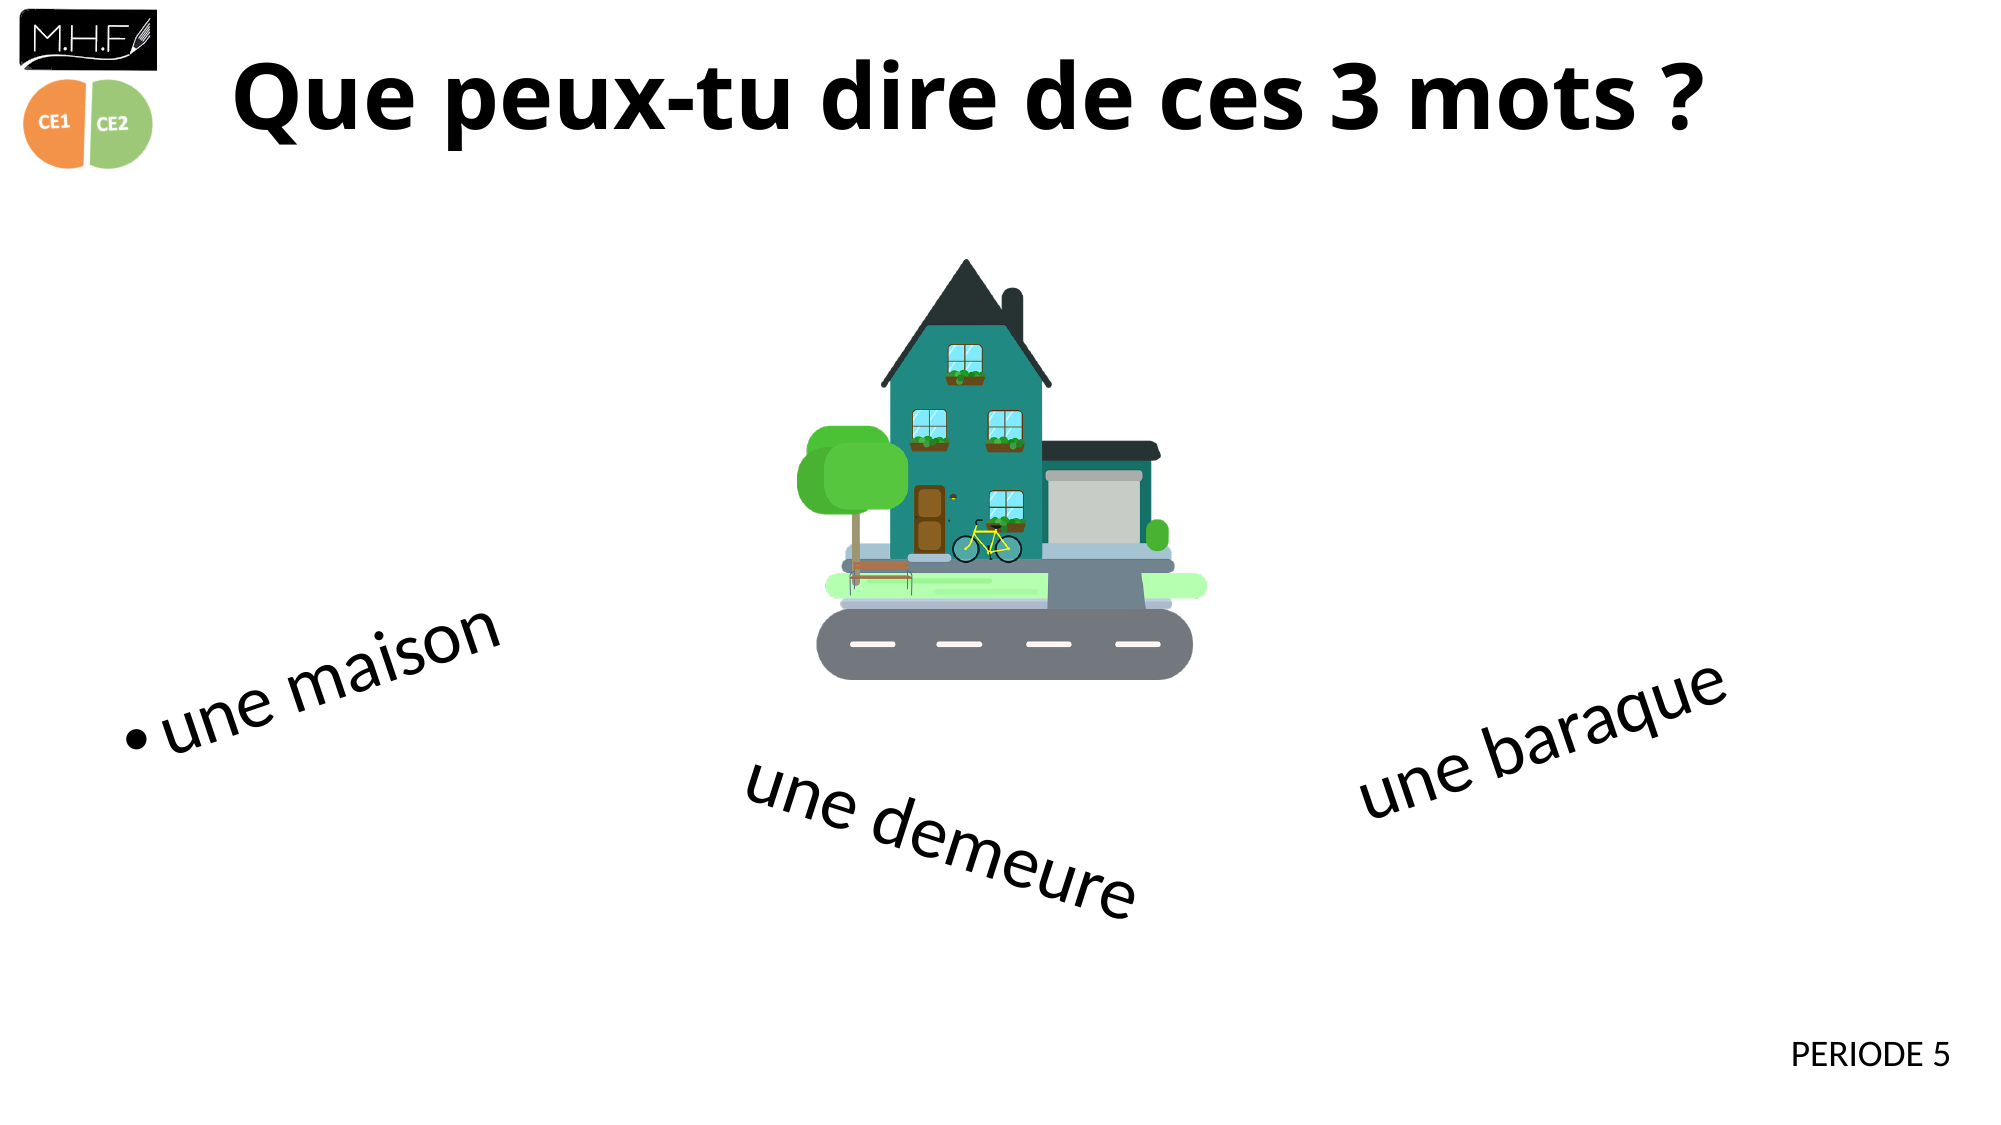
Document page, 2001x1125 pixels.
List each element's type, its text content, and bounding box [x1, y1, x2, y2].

text_box une demeure [683, 700, 1213, 945]
text_box une maison [96, 539, 612, 787]
text_box une baraque [1230, 582, 1844, 863]
picture [1, 7, 177, 207]
text_box Que peux-tu dire de ces 3 mots ? [215, 35, 1858, 165]
picture [797, 258, 1207, 680]
text_box PERIODE 5 [1362, 1021, 1967, 1082]
